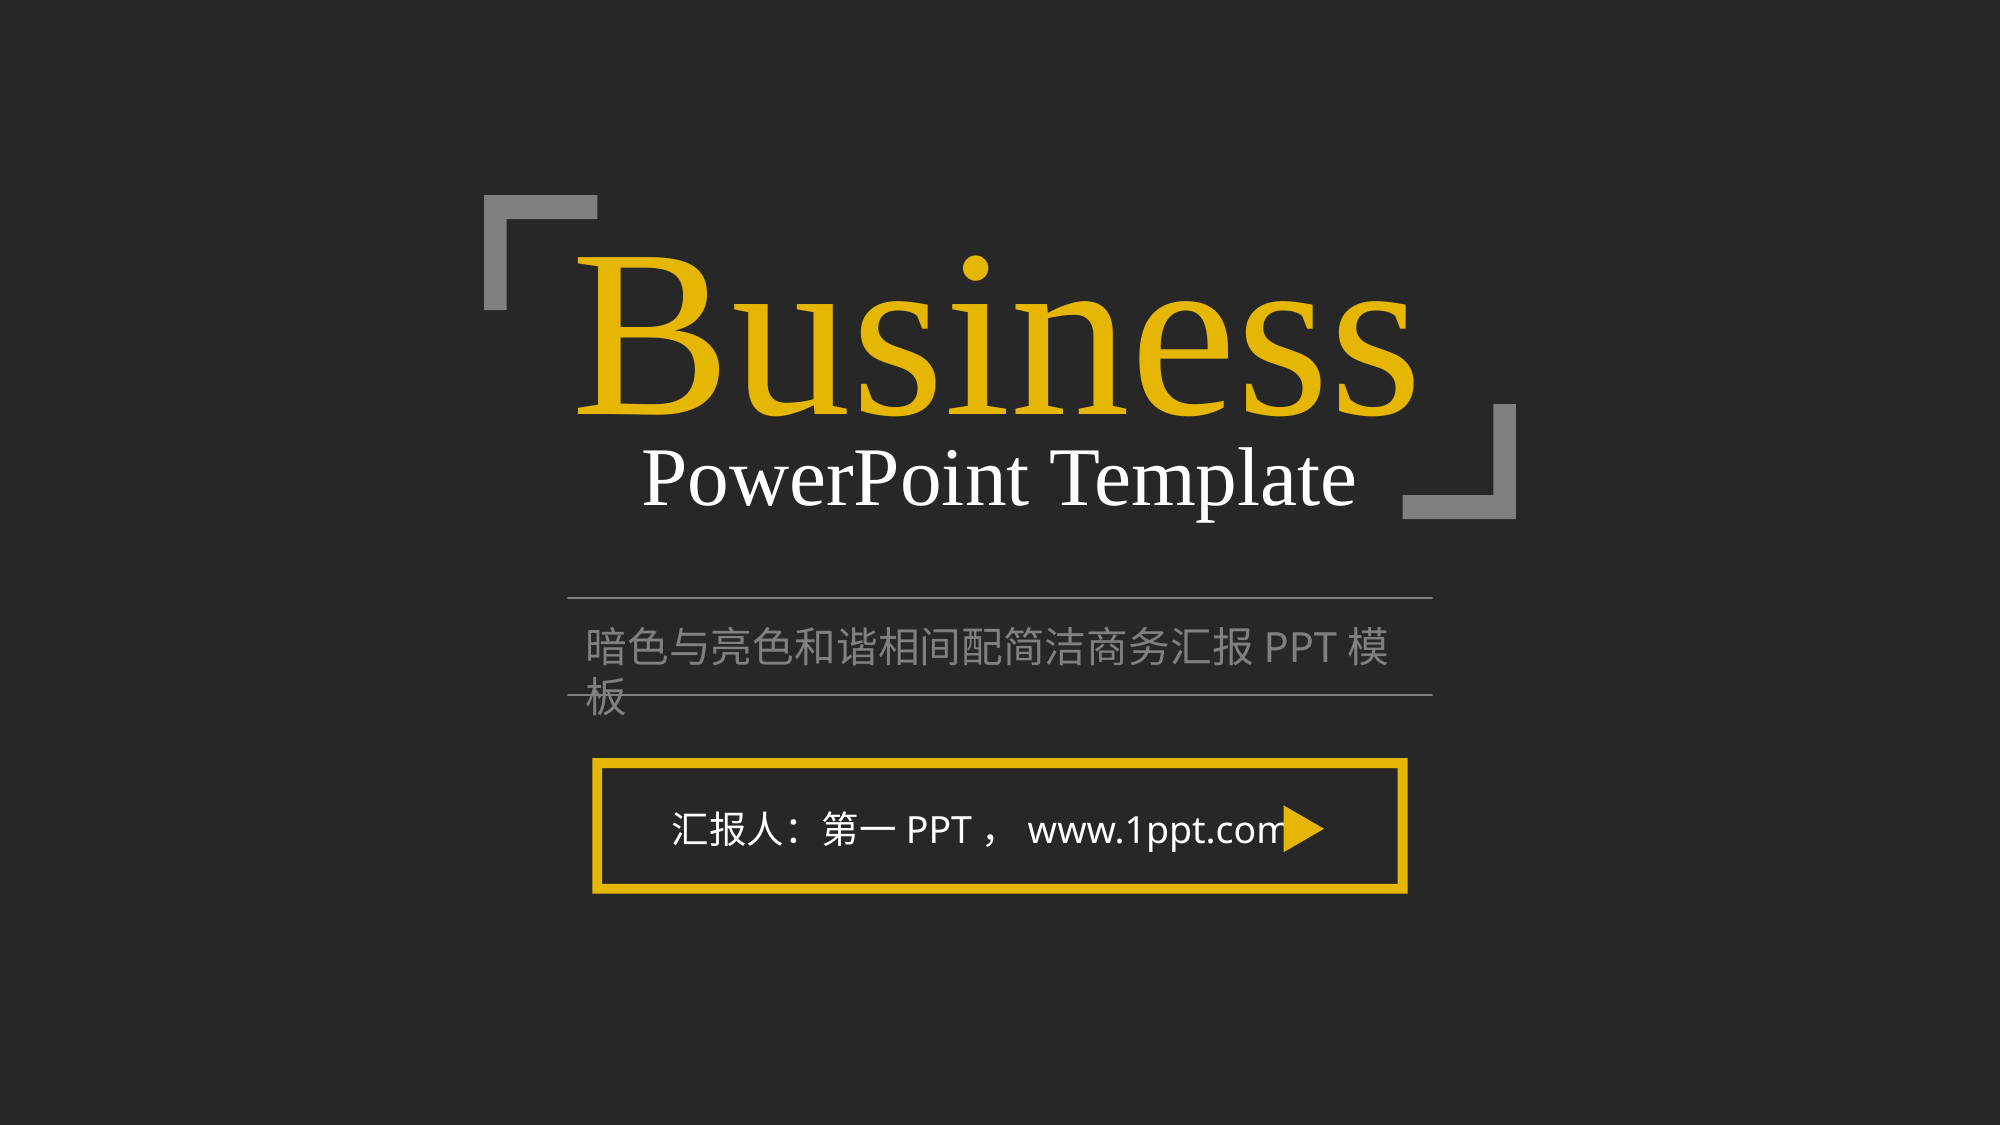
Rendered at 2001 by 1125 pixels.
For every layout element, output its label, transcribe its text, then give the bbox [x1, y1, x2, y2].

text_box PowerPoint Template [626, 415, 1374, 530]
text_box 暗色与亮色和谐相间配简洁商务汇报PPT模板 [570, 613, 1430, 729]
text_box [1282, 803, 1327, 855]
text_box 汇报人：第一PPT，www.1ppt.com [657, 798, 1340, 859]
text_box Business [556, 167, 1444, 470]
